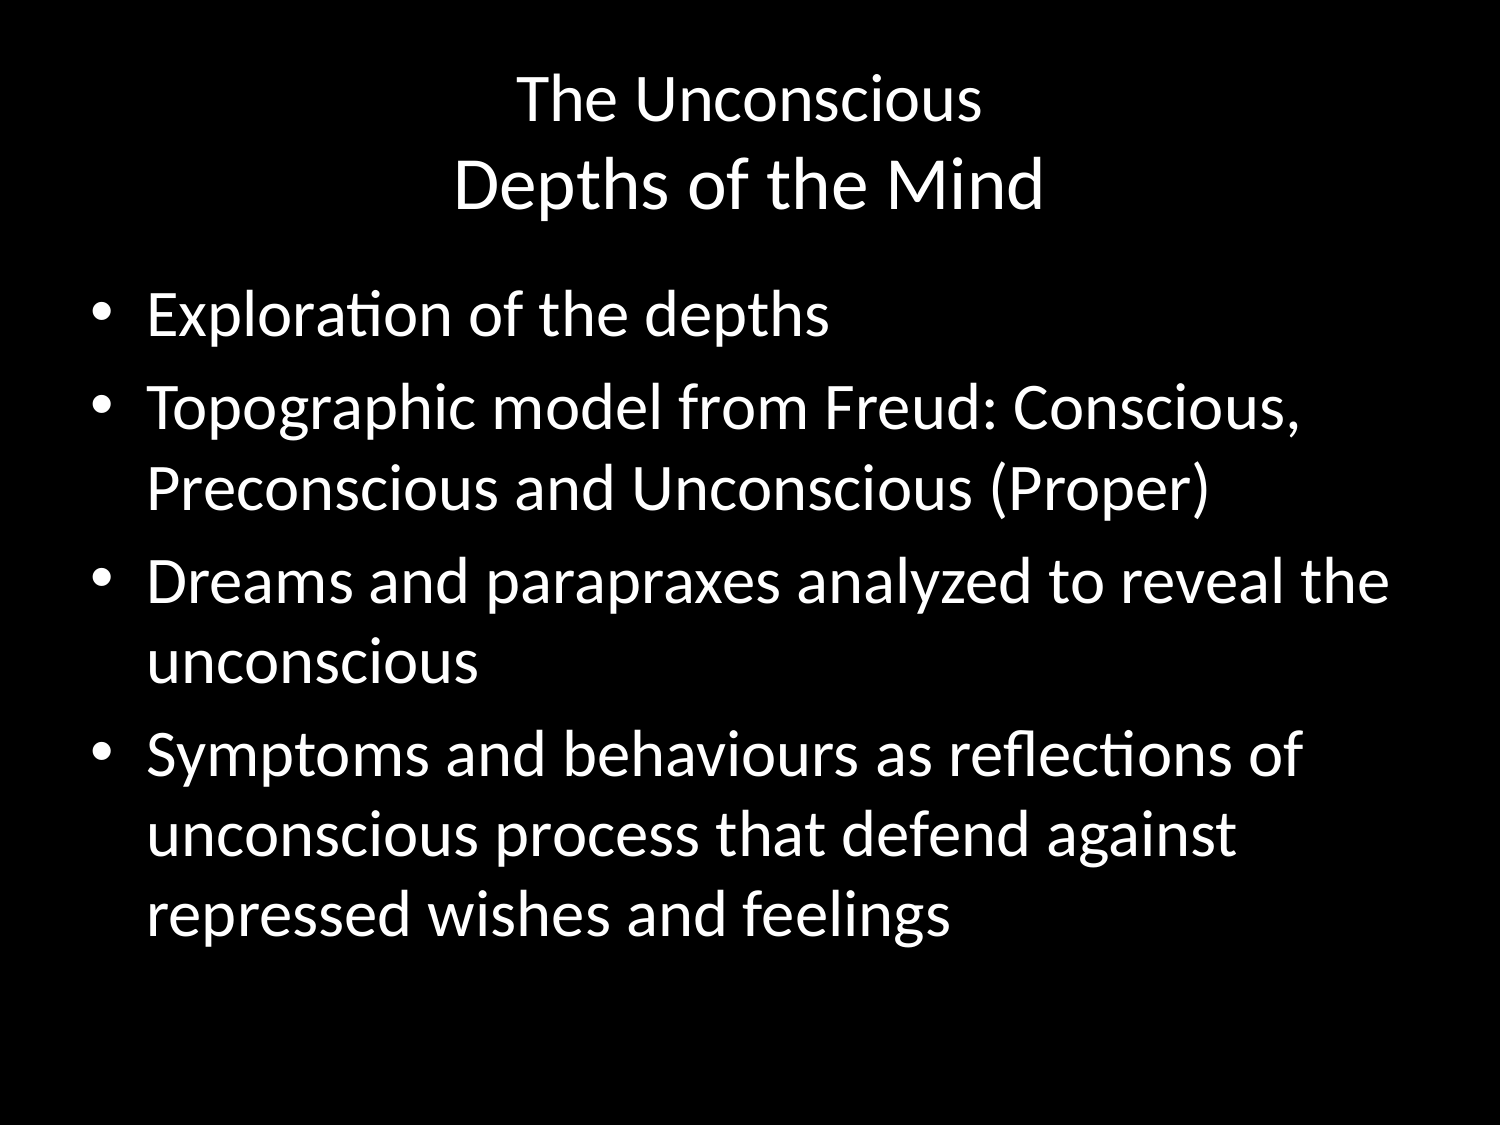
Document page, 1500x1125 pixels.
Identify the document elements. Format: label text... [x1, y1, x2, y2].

list Exploration of the depths Topographic model from Freud: Conscious, Preconscious and Unconscious (Proper) Dreams and parapraxes analyzed to reveal the unconscious Symptoms and behaviours as reflections of unconscious process that defend against repressed wishes and feelings [75, 262, 1425, 1005]
title The Unconscious Depths of the Mind [75, 45, 1425, 233]
